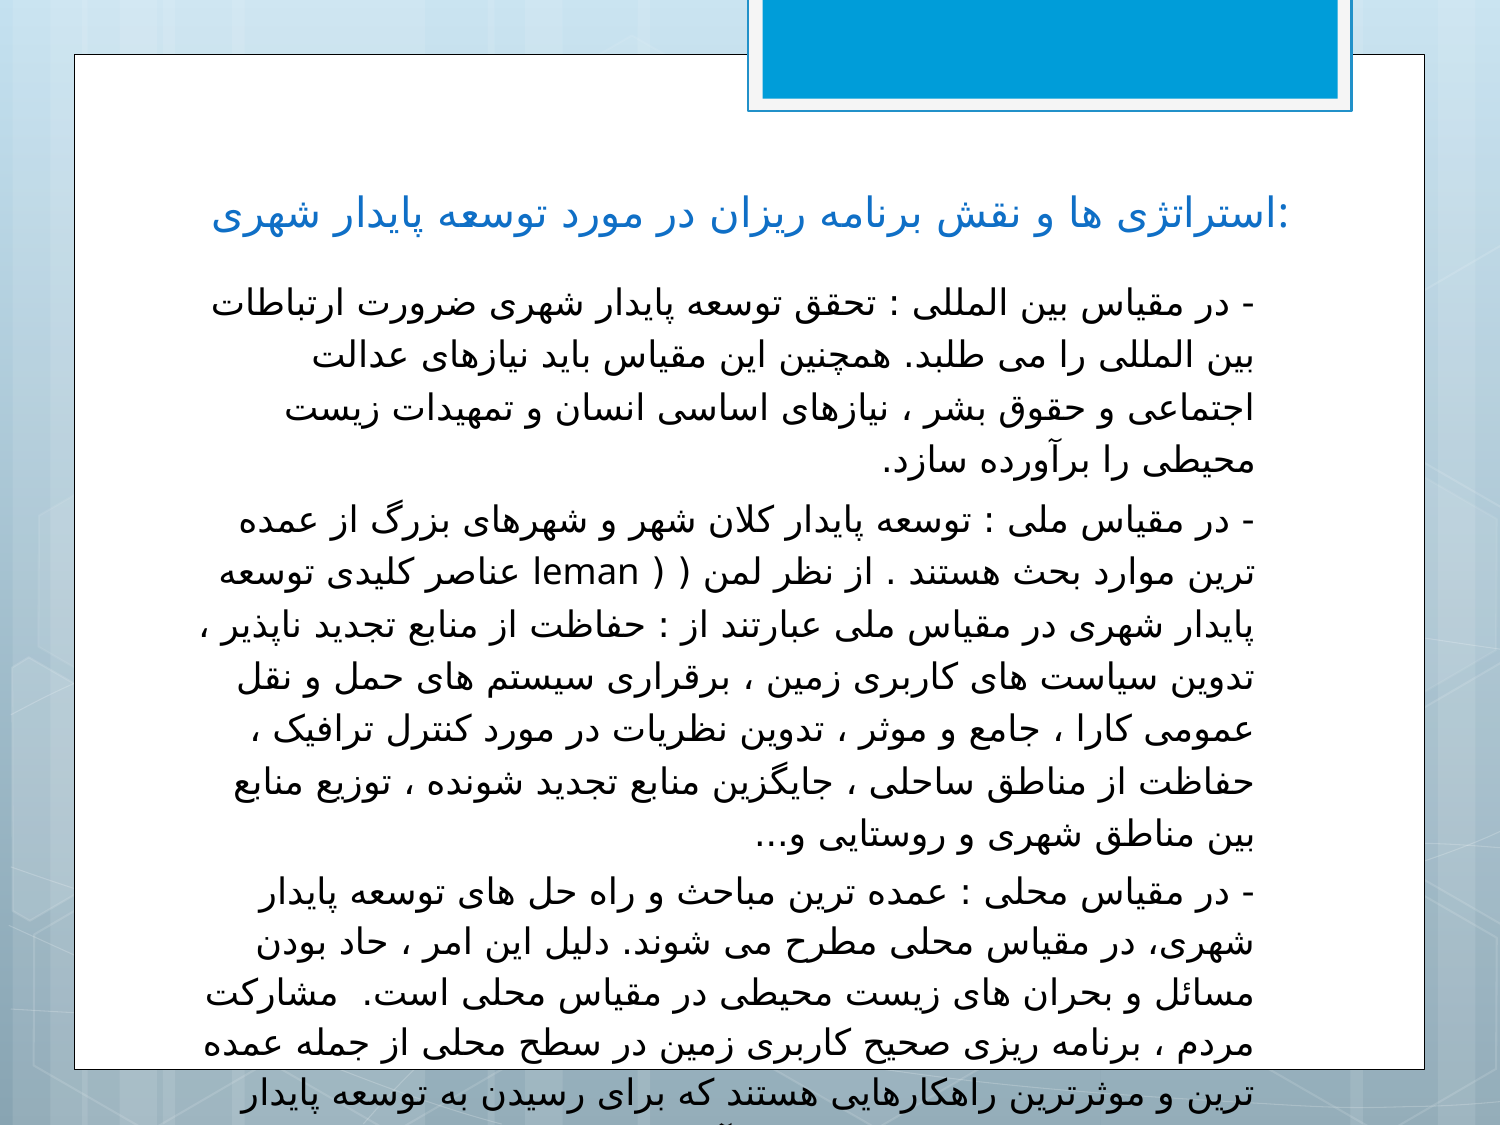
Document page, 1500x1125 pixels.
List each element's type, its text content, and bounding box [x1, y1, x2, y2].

title استراتژی ها و نقش برنامه ریزان در مورد توسعه پایدار شهری: [162, 200, 1315, 294]
list - در مقیاس بین المللی : تحقق توسعه پایدار شهری ضرورت ارتباطات بین المللی را می طلبد. همچنین این مقیاس باید نیازهای عدالت اجتماعی و حقوق بشر ، نیازهای اساسی انسان و تمهیدات زیست محیطی را برآورده سازد. - در مقیاس ملی : توسعه پایدار کلان شهر و شهرهای بزرگ از عمده ترین موارد بحث هستند . از نظر لمن ( ( leman عناصر کلیدی توسعه پایدار شهری در مقیاس ملی عبارتند از : حفاظت از منابع تجدید ناپذیر ، تدوین سیاست های کاربری زمین ، برقراری سیستم های حمل و نقل عمومی کارا ، جامع و موثر ، تدوین نظریات در مورد کنترل ترافیک ، حفاظت از مناطق ساحلی ، جایگزین منابع تجدید شونده ، توزیع منابع بین مناطق شهری و روستایی و... - در مقیاس محلی : عمده ترین مباحث و راه حل های توسعه پایدار شهری، در مقیاس محلی مطرح می شوند. دلیل این امر ، حاد بودن مسائل و بحران های زیست محیطی در مقیاس محلی است. مشارکت مردم ، برنامه ریزی صحیح کاربری زمین در سطح محلی از جمله عمده ترین و موثرترین راهکارهایی هستند که برای رسیدن به توسعه پایدار شهری در سطح محلی می توان به آن اشاره کرد. ( ملکی1382) [171, 262, 1283, 957]
